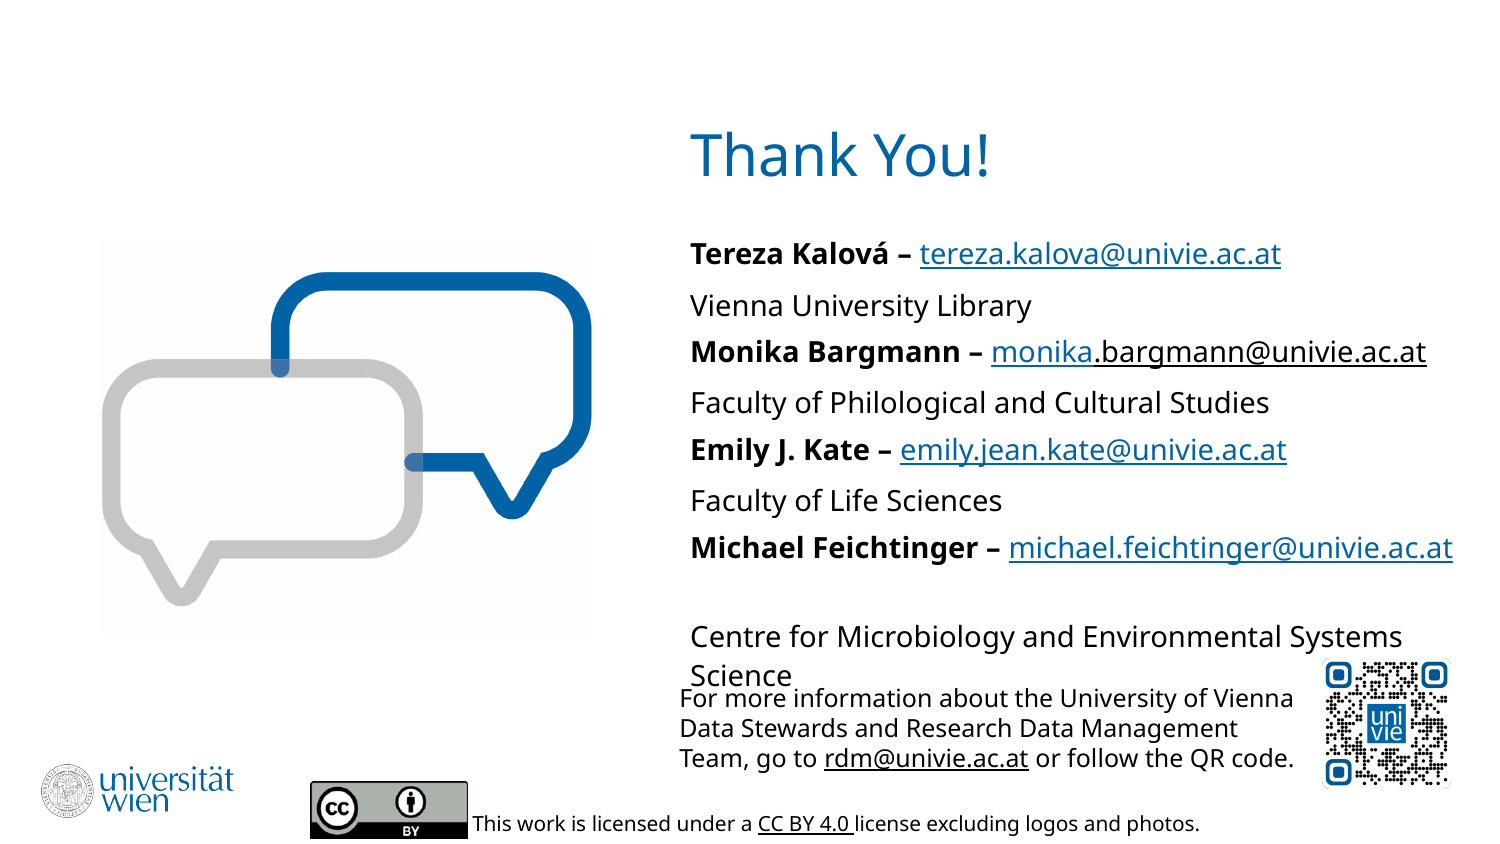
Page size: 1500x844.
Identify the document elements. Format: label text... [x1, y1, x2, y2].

picture [310, 781, 468, 839]
picture [1322, 658, 1451, 789]
picture [99, 241, 594, 637]
text_box For more information about the University of Vienna Data Stewards and Research Data Management Team, go to rdm@univie.ac.at or follow the QR code. [664, 675, 1314, 785]
title Thank You! [690, 123, 1454, 225]
text_box Tereza Kalová – tereza.kalova@univie.ac.at Vienna University Library Monika Bargmann – monika.bargmann@univie.ac.at Faculty of Philological and Cultural Studies Emily J. Kate – emily.jean.kate@univie.ac.at Faculty of Life Sciences Michael Feichtinger – michael.feichtinger@univie.ac.at Centre for Microbiology and Environmental Systems Science [690, 231, 1458, 676]
text_box This work is licensed under a CC BY 4.0 license excluding logos and photos. [457, 803, 1500, 844]
picture [41, 764, 234, 818]
